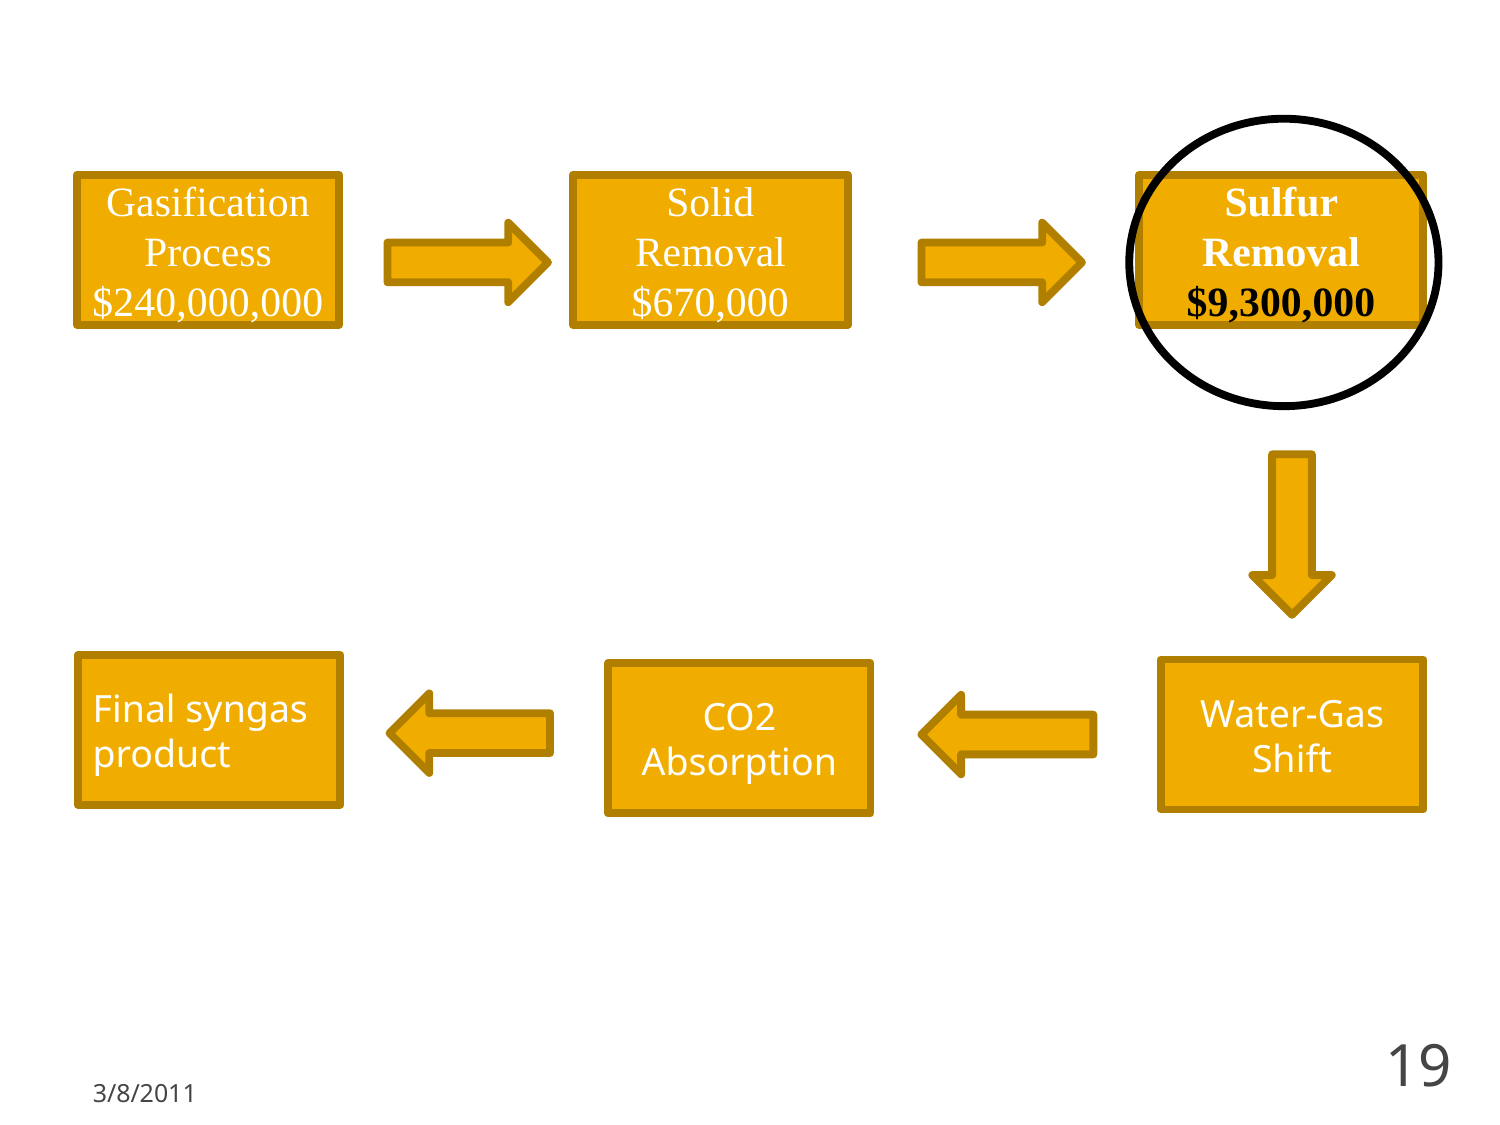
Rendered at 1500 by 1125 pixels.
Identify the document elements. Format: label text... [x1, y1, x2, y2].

text_box Final syngas product [74, 651, 344, 809]
text_box [1248, 450, 1336, 619]
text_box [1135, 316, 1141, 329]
text_box [383, 218, 552, 307]
text_box [385, 689, 554, 777]
text_box Water-Gas Shift [1157, 656, 1427, 813]
text_box Gasification Process $240,000,000 [73, 171, 343, 329]
text_box [917, 218, 1086, 307]
text_box Sulfur Removal $9,300,000 [1135, 171, 1158, 209]
text_box CO2 Absorption [604, 659, 874, 817]
slide_number 19 [1345, 1062, 1467, 1108]
text_box [1125, 114, 1443, 411]
text_box Solid Removal $670,000 [569, 171, 852, 329]
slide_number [75, 1062, 425, 1108]
text_box [917, 690, 1098, 779]
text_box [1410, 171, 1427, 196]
